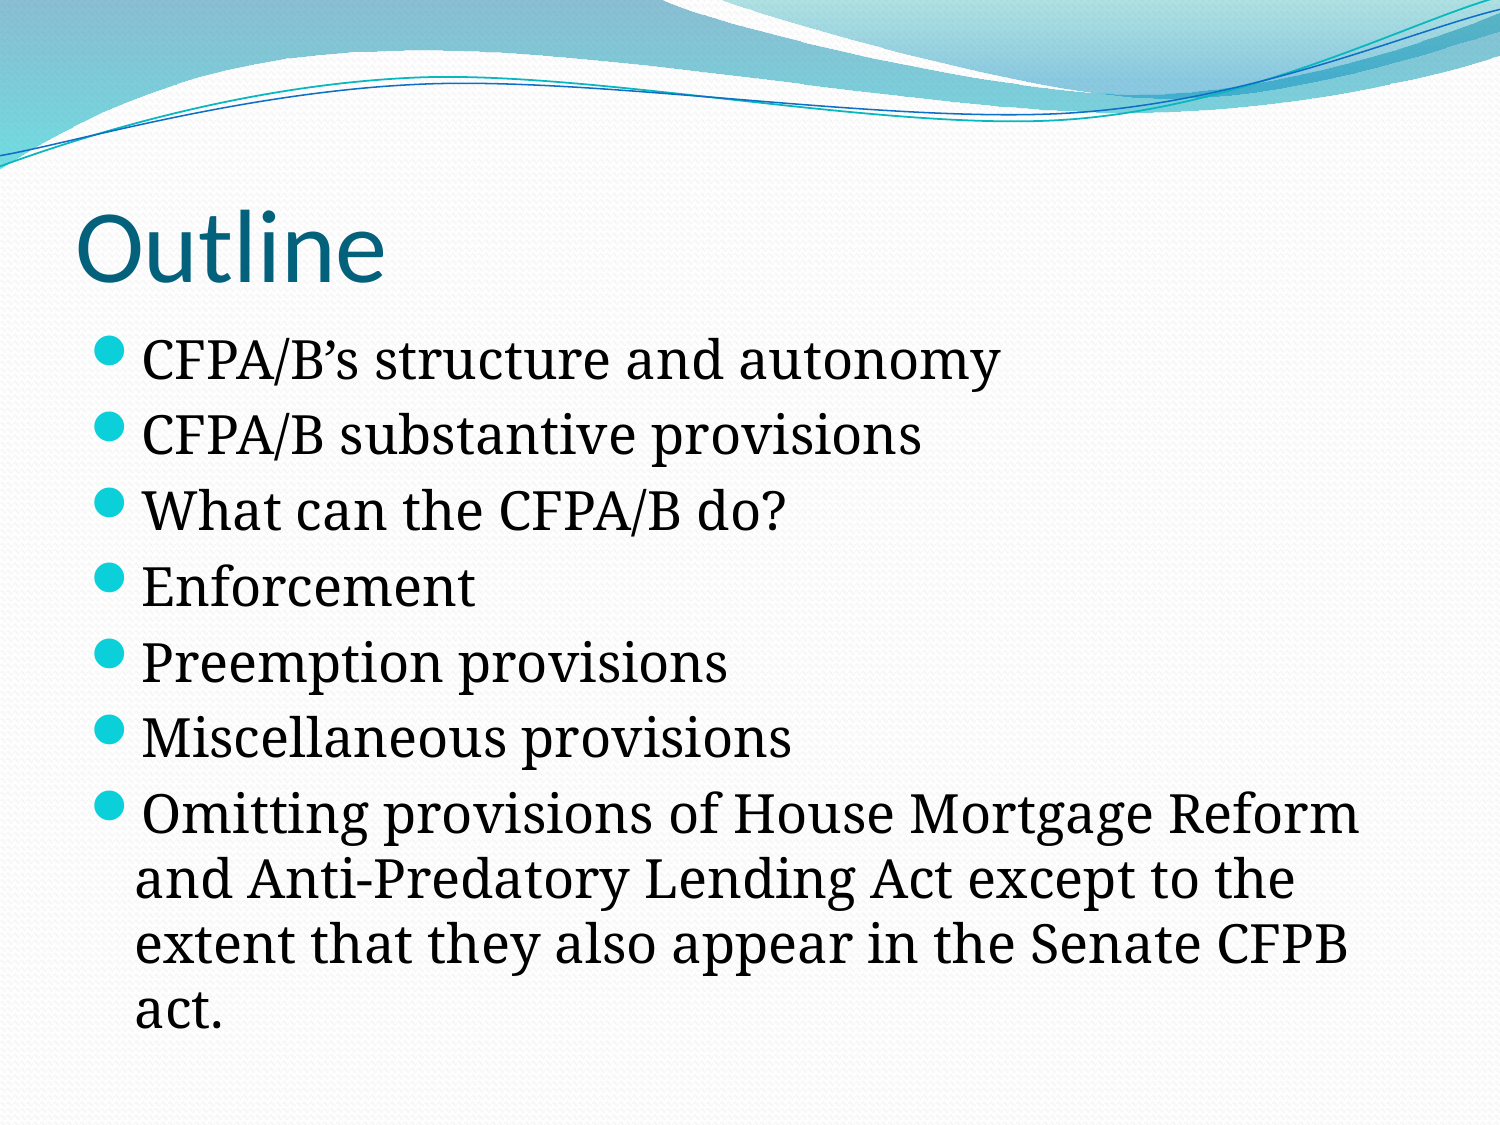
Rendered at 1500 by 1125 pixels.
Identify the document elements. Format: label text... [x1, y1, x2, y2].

list CFPA/B’s structure and autonomy CFPA/B substantive provisions What can the CFPA/B do? Enforcement Preemption provisions Miscellaneous provisions Omitting provisions of House Mortgage Reform and Anti-Predatory Lending Act except to the extent that they also appear in the Senate CFPB act. [74, 317, 1426, 1038]
title Outline [74, 115, 1426, 304]
